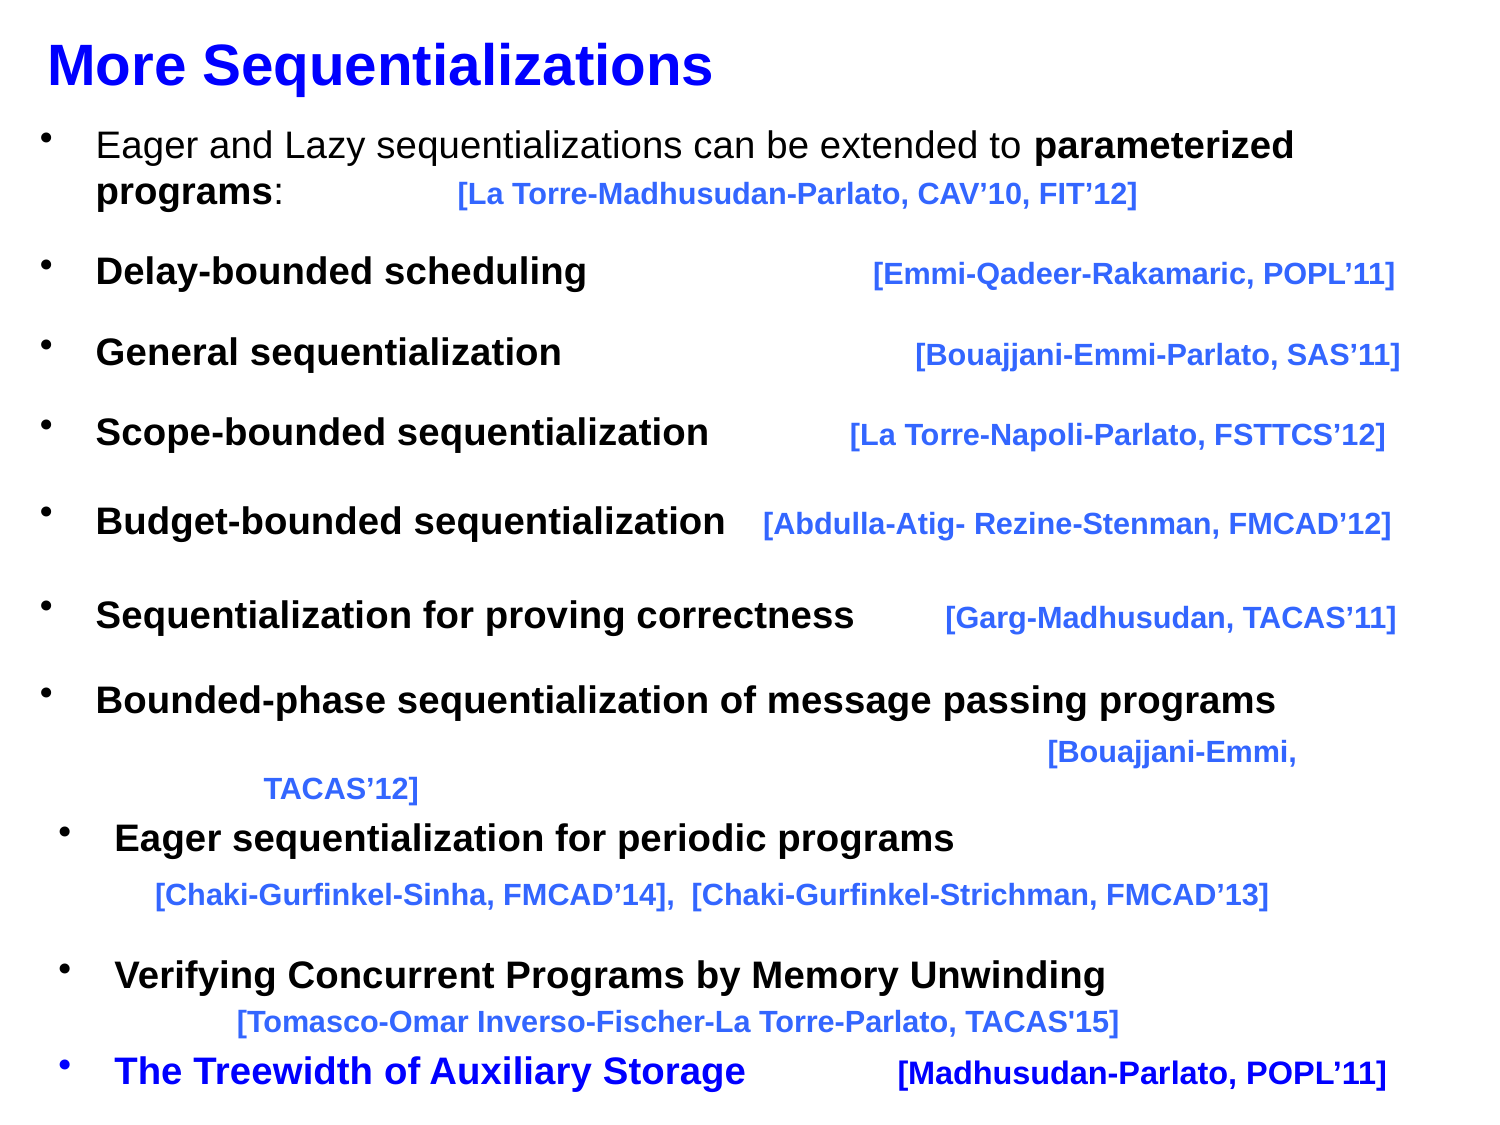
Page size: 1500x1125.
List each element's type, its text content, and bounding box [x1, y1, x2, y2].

text_box Eager and Lazy sequentializations can be extended to parameterized programs: [La Torre-Madhusudan-Parlato, CAV’10, FIT’12] Delay-bounded scheduling [Emmi-Qadeer-Rakamaric, POPL’11] General sequentialization [Bouajjani-Emmi-Parlato, SAS’11] Scope-bounded sequentialization [La Torre-Napoli-Parlato, FSTTCS’12] Budget-bounded sequentialization [Abdulla-Atig- Rezine-Stenman, FMCAD’12] Sequentialization for proving correctness [Garg-Madhusudan, TACAS’11] Bounded-phase sequentialization of message passing programs [Bouajjani-Emmi, TACAS’12] Eager sequentialization for periodic programs [Chaki-Gurfinkel-Sinha, FMCAD’14], [Chaki-Gurfinkel-Strichman, FMCAD’13] Verifying Concurrent Programs by Memory Unwinding [Tomasco-Omar Inverso-Fischer-La Torre-Parlato, TACAS'15] The Treewidth of Auxiliary Storage [Madhusudan-Parlato, POPL’11] [24, 112, 1475, 1106]
title More Sequentializations [0, 0, 1500, 126]
